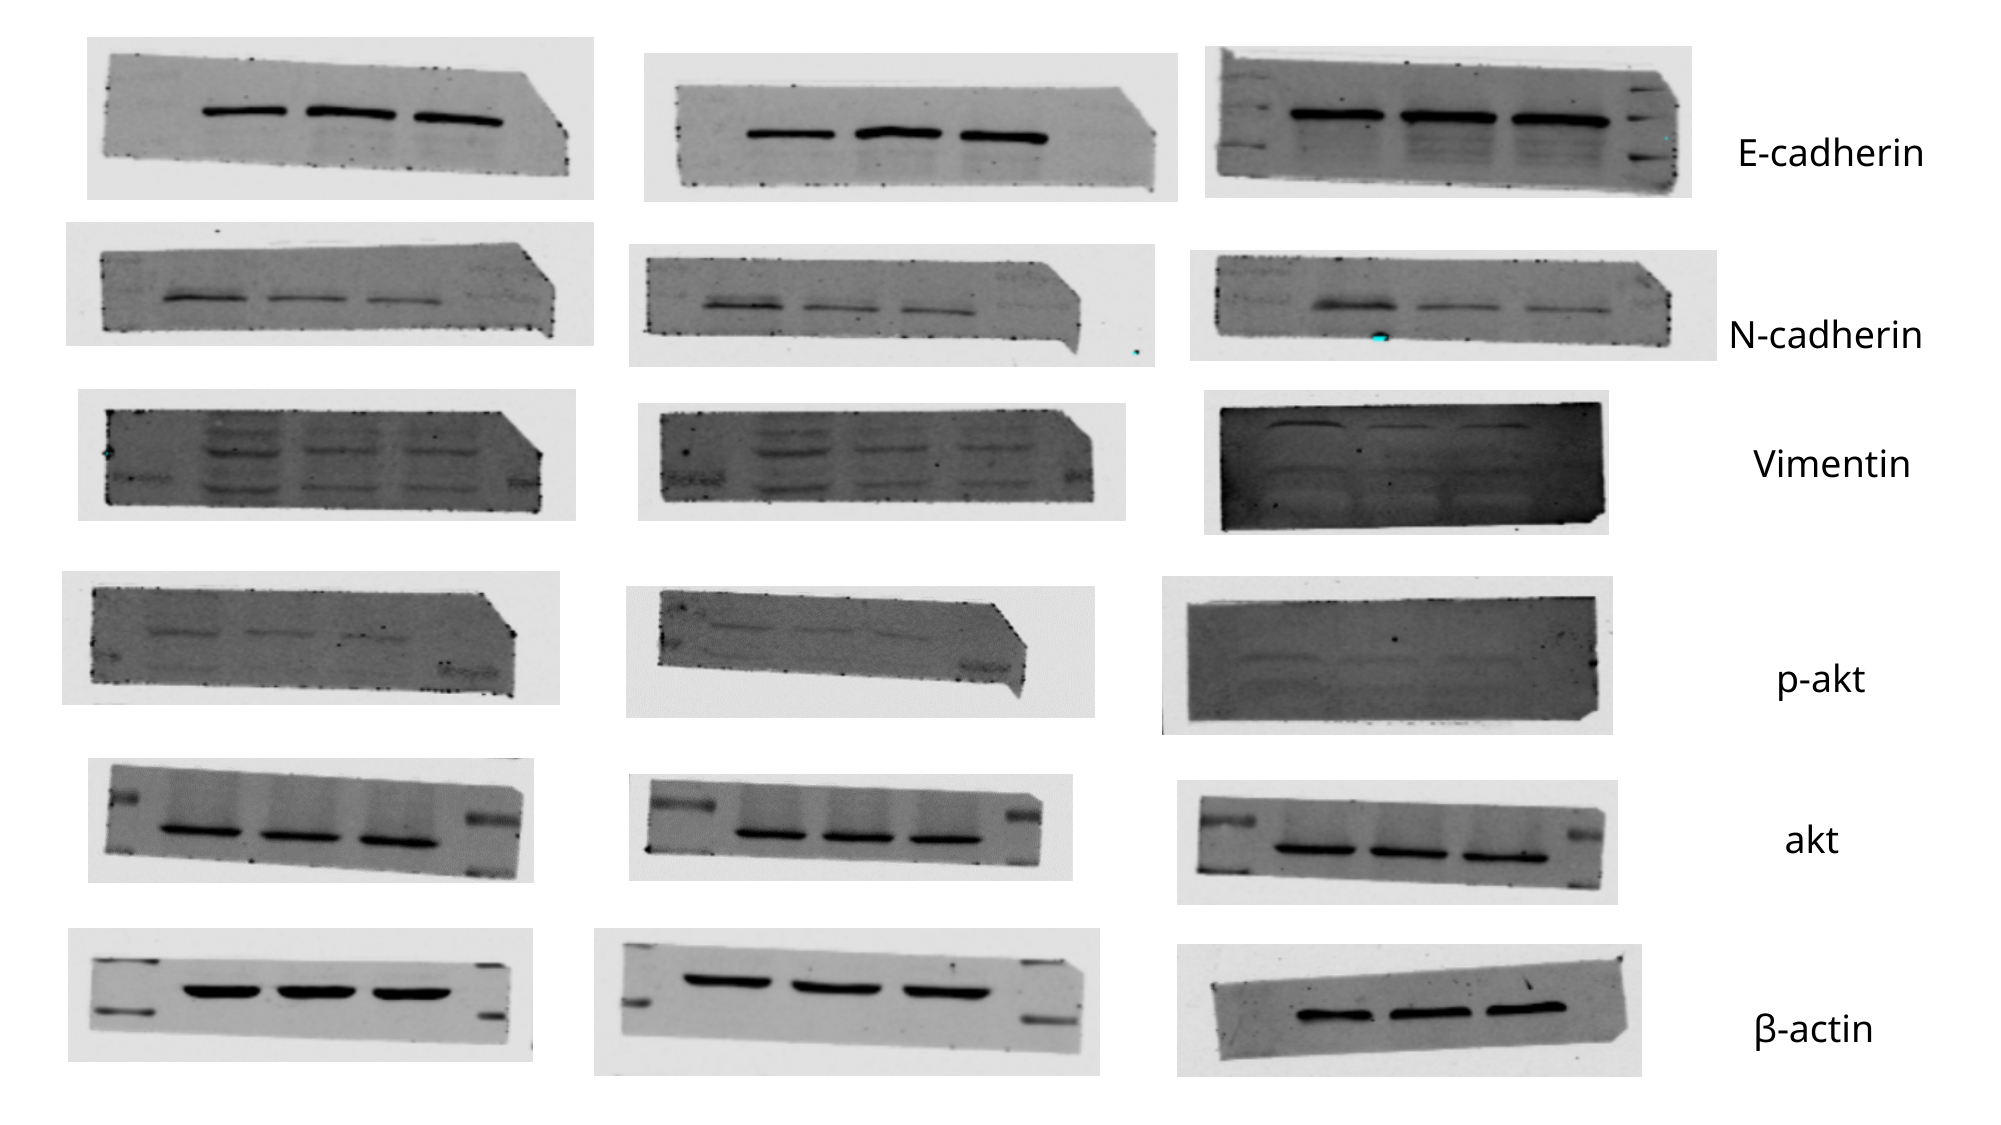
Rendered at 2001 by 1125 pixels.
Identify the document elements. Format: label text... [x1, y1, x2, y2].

text_box β-actin [1738, 997, 1966, 1058]
picture [1205, 46, 1692, 198]
text_box Vimentin [1738, 432, 1966, 538]
text_box p-akt [1761, 647, 1988, 708]
picture [1189, 250, 1717, 362]
picture [593, 928, 1100, 1077]
picture [62, 571, 560, 705]
picture [78, 389, 576, 521]
picture [629, 244, 1155, 367]
picture [626, 586, 1095, 718]
picture [1177, 944, 1642, 1077]
picture [1162, 576, 1613, 735]
text_box akt [1769, 808, 1997, 869]
text_box E-cadherin [1722, 121, 1950, 182]
picture [629, 774, 1073, 881]
picture [66, 222, 595, 346]
picture [87, 37, 594, 200]
picture [638, 403, 1126, 521]
picture [88, 758, 534, 883]
picture [1177, 780, 1618, 905]
text_box N-cadherin [1713, 303, 1941, 364]
picture [644, 53, 1178, 202]
picture [68, 928, 533, 1062]
picture [1204, 390, 1609, 535]
